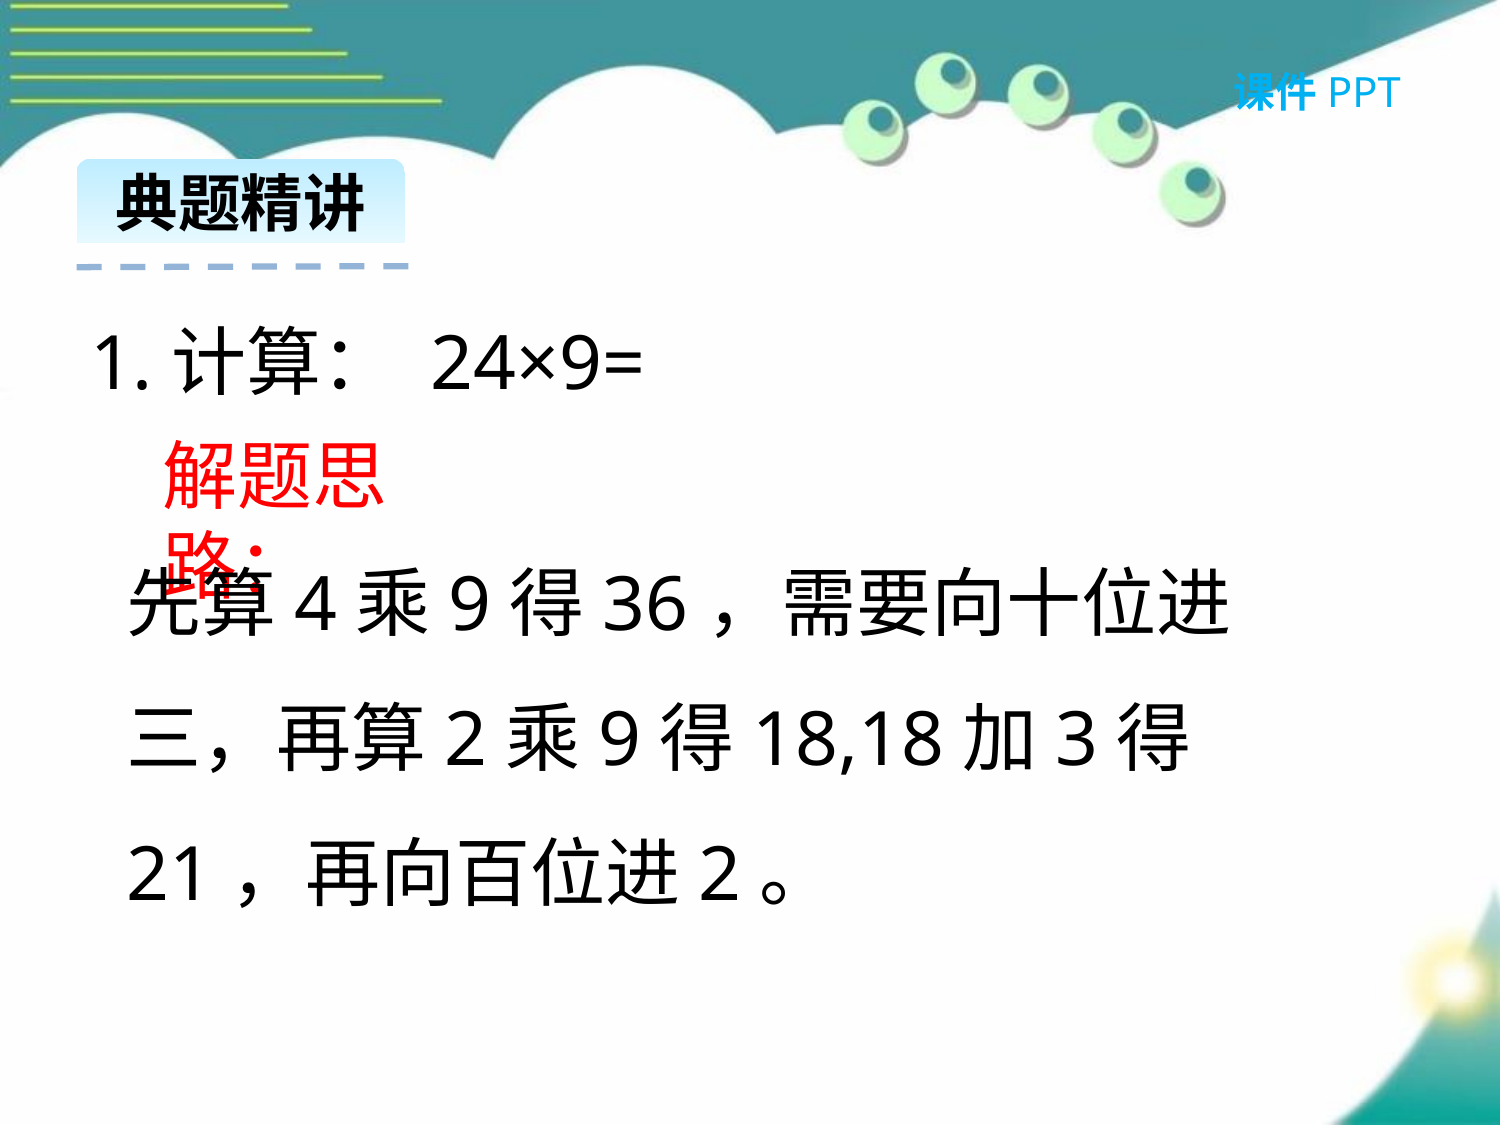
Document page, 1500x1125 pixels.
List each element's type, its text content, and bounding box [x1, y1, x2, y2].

text_box 先算4乘9得36，需要向十位进三，再算2乘9得18,18加3得21，再向百位进2。 [111, 503, 1388, 924]
text_box 典题精讲 [76, 158, 405, 244]
picture [0, 0, 1500, 1125]
text_box 课件PPT [1218, 58, 1418, 124]
text_box 1.计算： 24×9= [75, 307, 661, 412]
text_box 解题思路： [147, 420, 538, 503]
